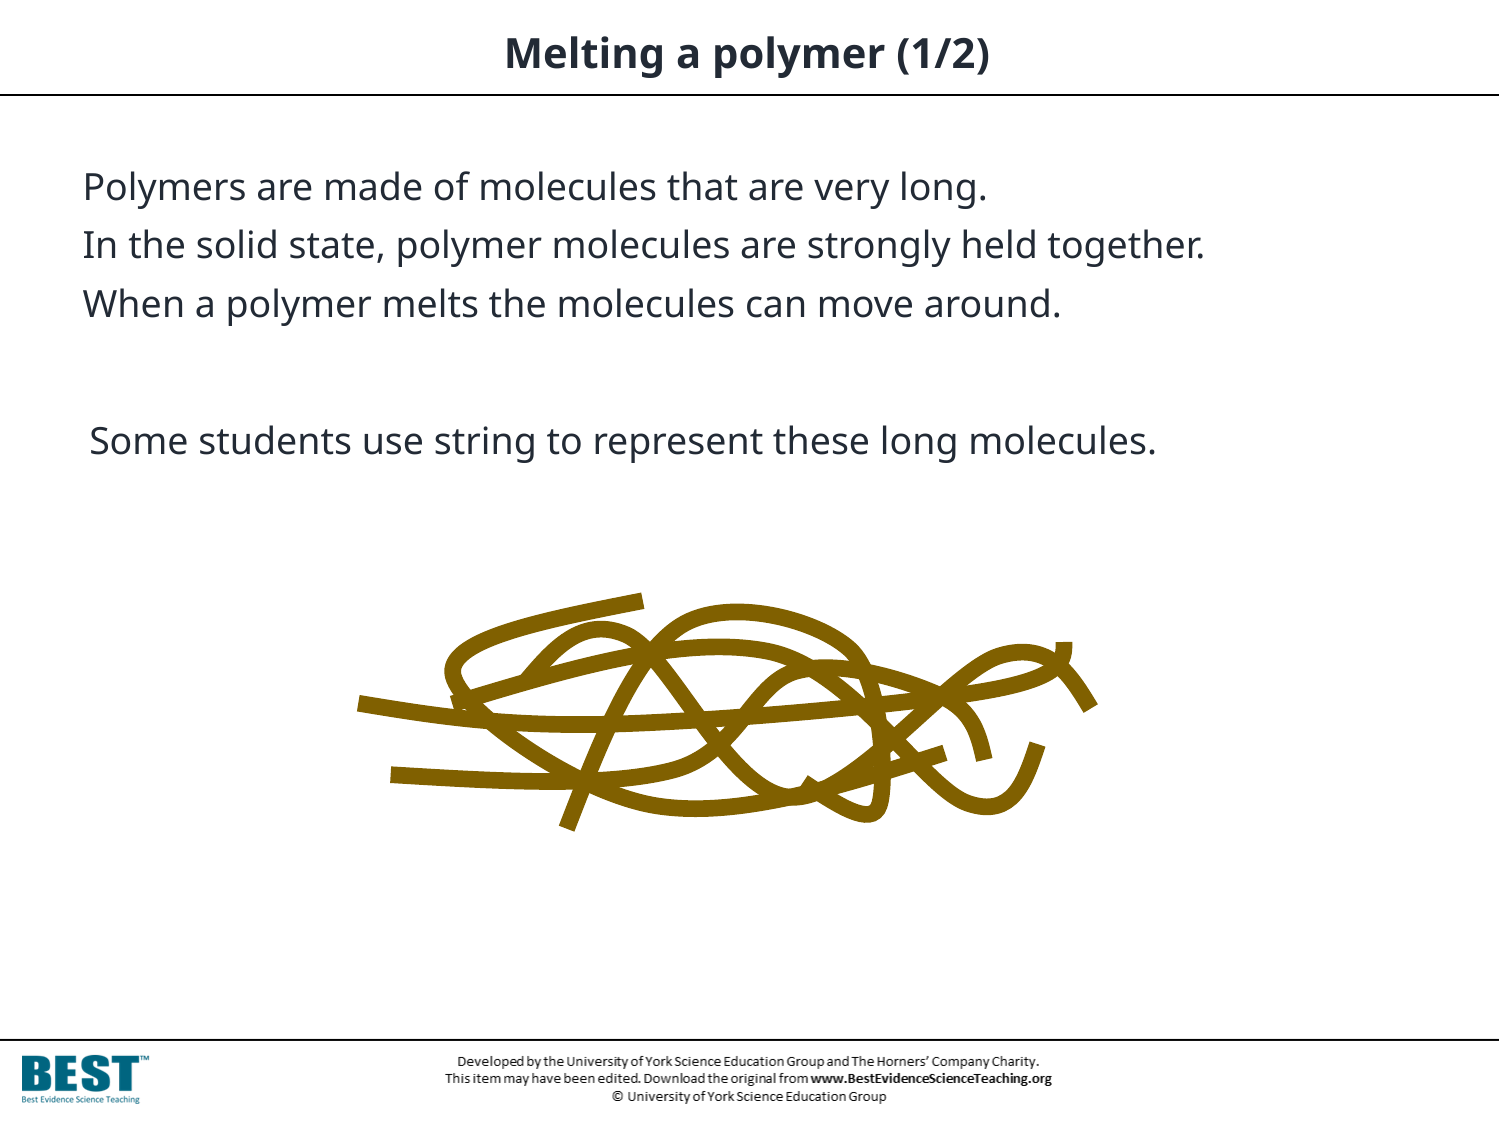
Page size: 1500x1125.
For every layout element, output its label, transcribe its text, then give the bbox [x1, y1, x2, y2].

text_box Melting a polymer (1/2) [23, 4, 1471, 94]
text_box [358, 600, 1091, 829]
picture [0, 94, 1500, 1115]
